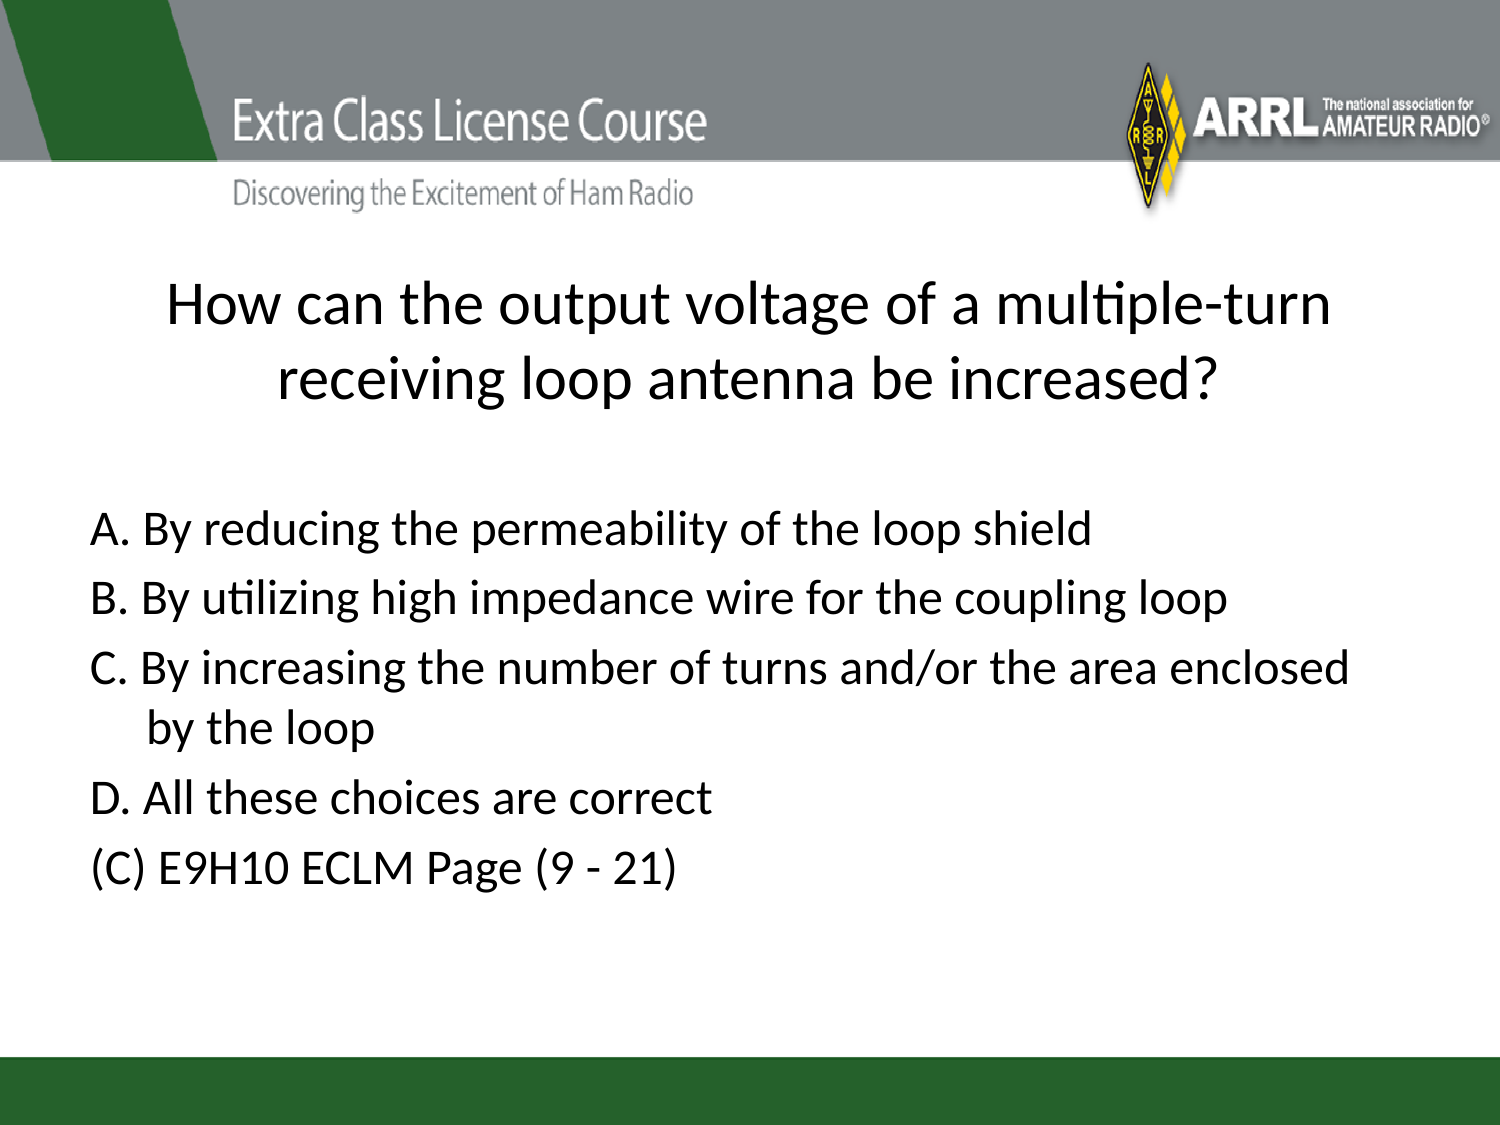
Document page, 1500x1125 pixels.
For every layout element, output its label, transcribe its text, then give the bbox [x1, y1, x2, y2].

picture [0, 0, 1500, 1125]
list A. By reducing the permeability of the loop shield B. By utilizing high impedance wire for the coupling loop C. By increasing the number of turns and/or the area enclosed by the loop D. All these choices are correct (C) E9H10 ECLM Page (9 - 21) [75, 487, 1425, 1005]
title How can the output voltage of a multiple-turn receiving loop antenna be increased? [75, 254, 1425, 435]
